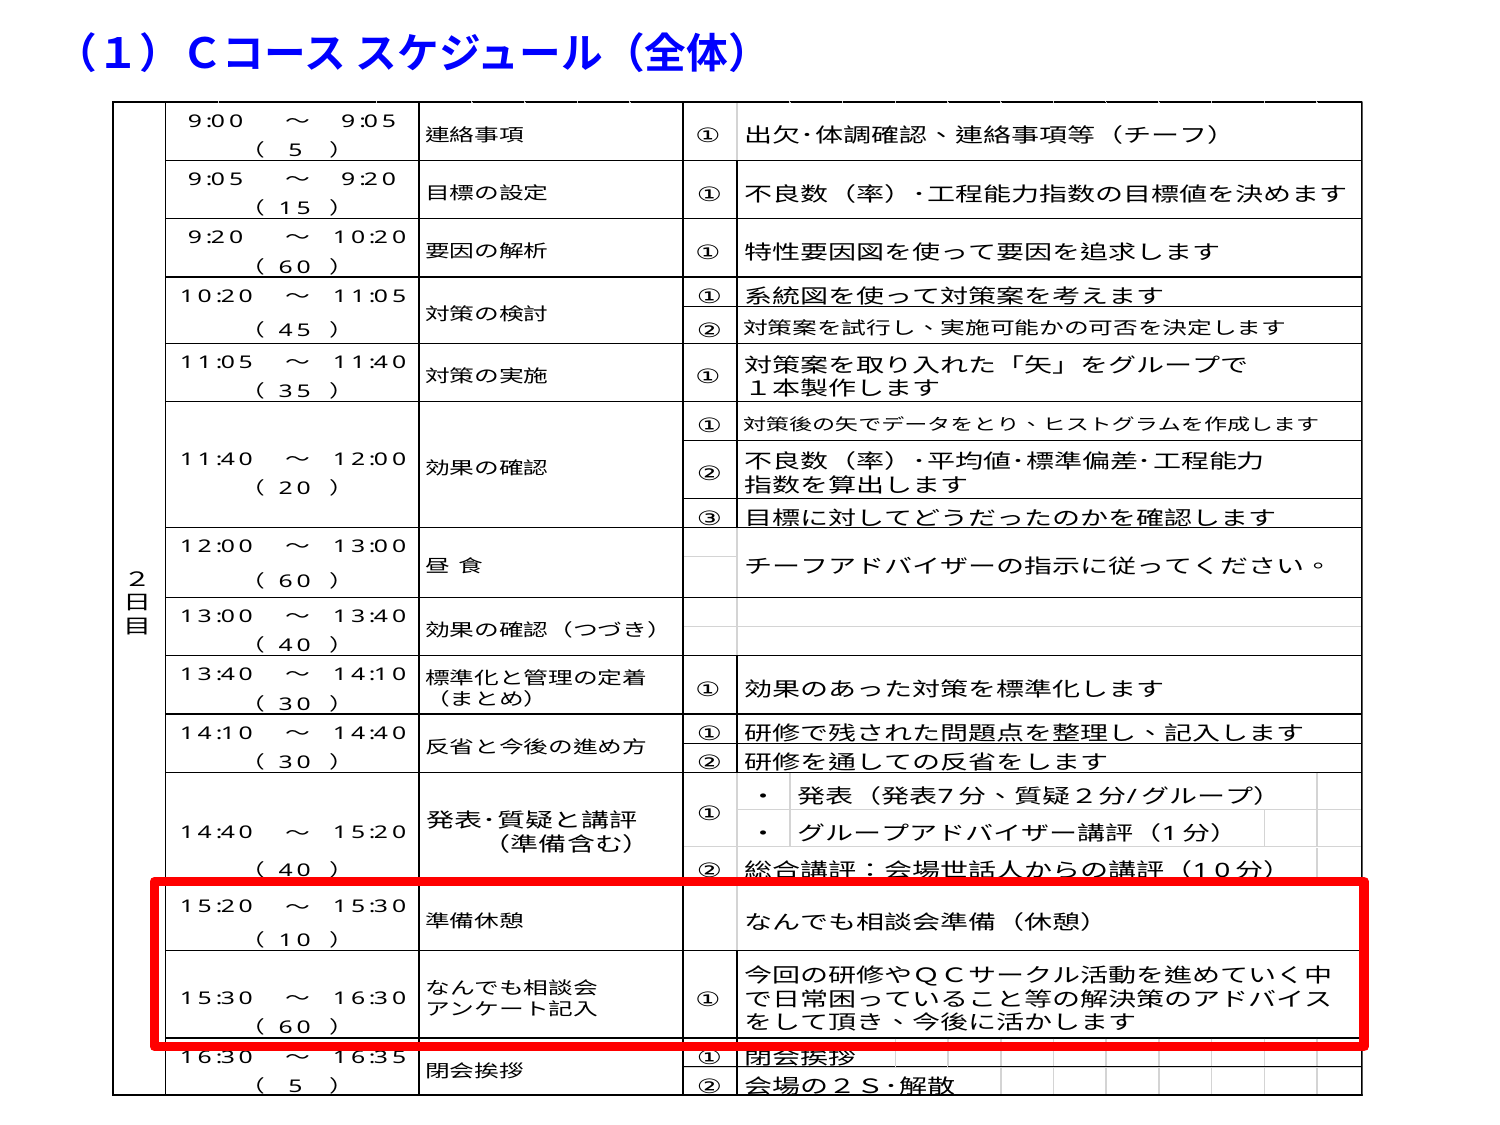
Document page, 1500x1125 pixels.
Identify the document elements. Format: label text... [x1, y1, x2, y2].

text_box （１）Ｃコース スケジュール（全体） [41, 19, 1022, 84]
picture [111, 101, 1365, 1098]
